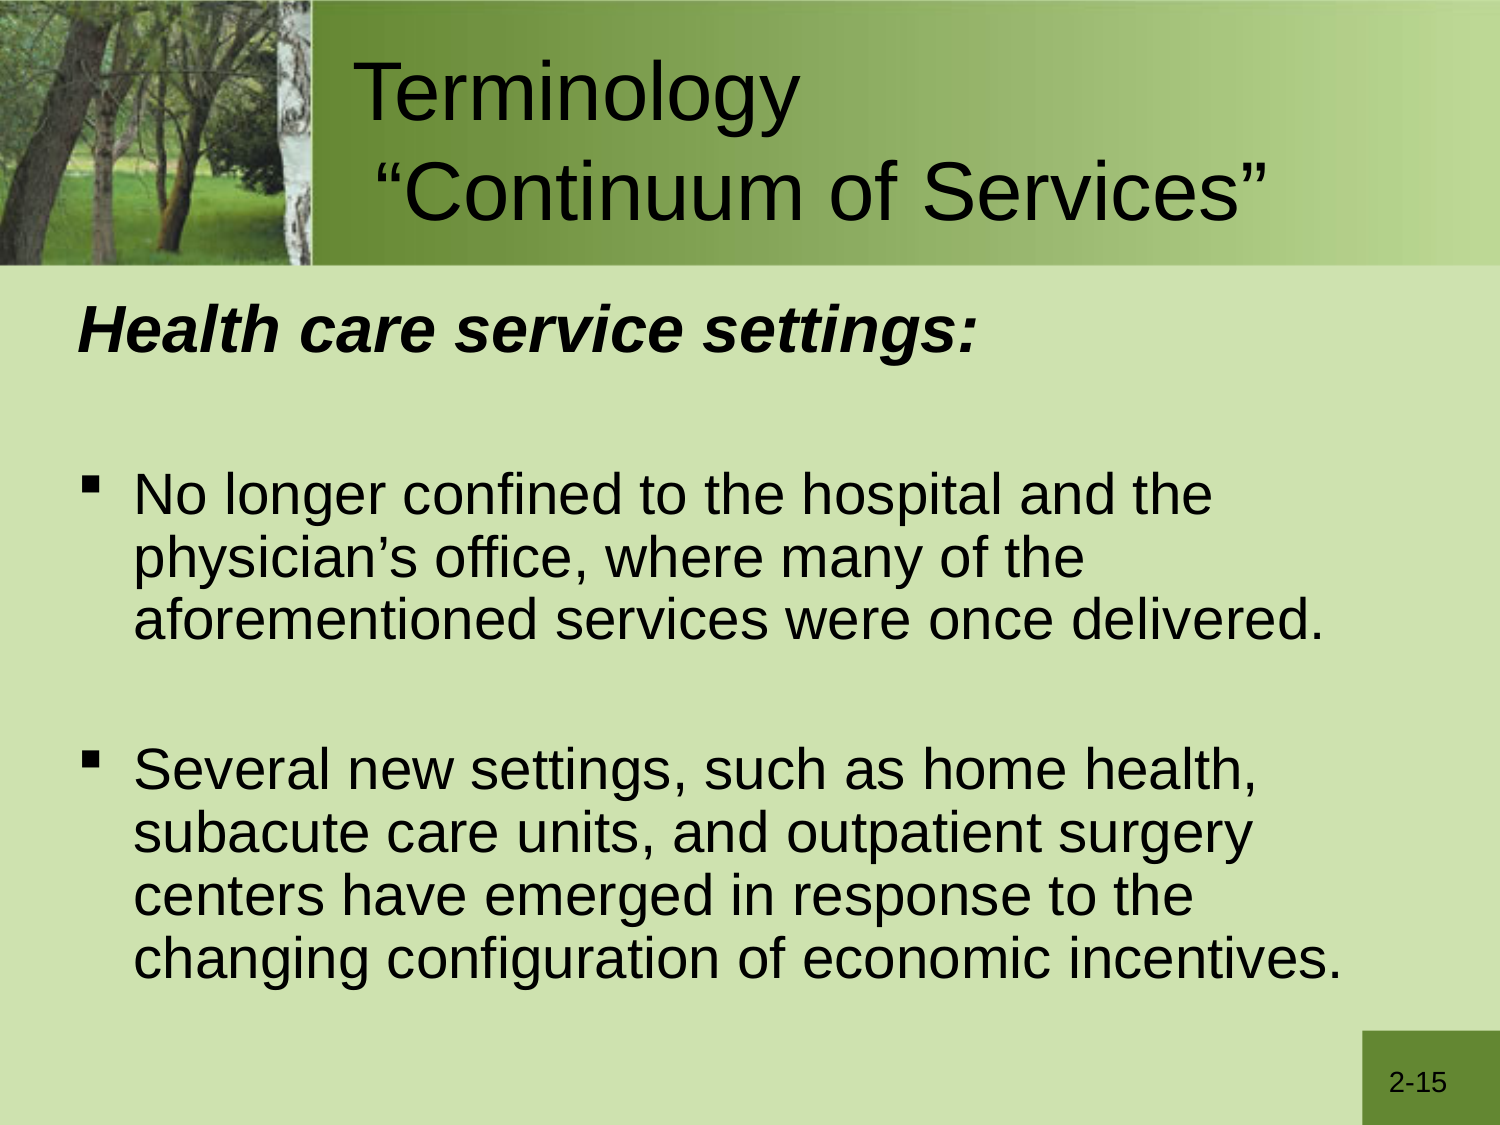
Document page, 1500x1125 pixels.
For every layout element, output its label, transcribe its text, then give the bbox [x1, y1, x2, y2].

list Health care service settings: No longer confined to the hospital and the physician’s office, where many of the aforementioned services were once deliv­ered. Several new settings, such as home health, subacute care units, and outpatient surgery centers have emerged in response to the changing configuration of economic incentives. [62, 287, 1375, 1000]
slide_number 2-15 [1149, 1031, 1463, 1107]
picture [0, 0, 1500, 1125]
title Terminology “Continuum of Services” [337, 24, 1438, 250]
